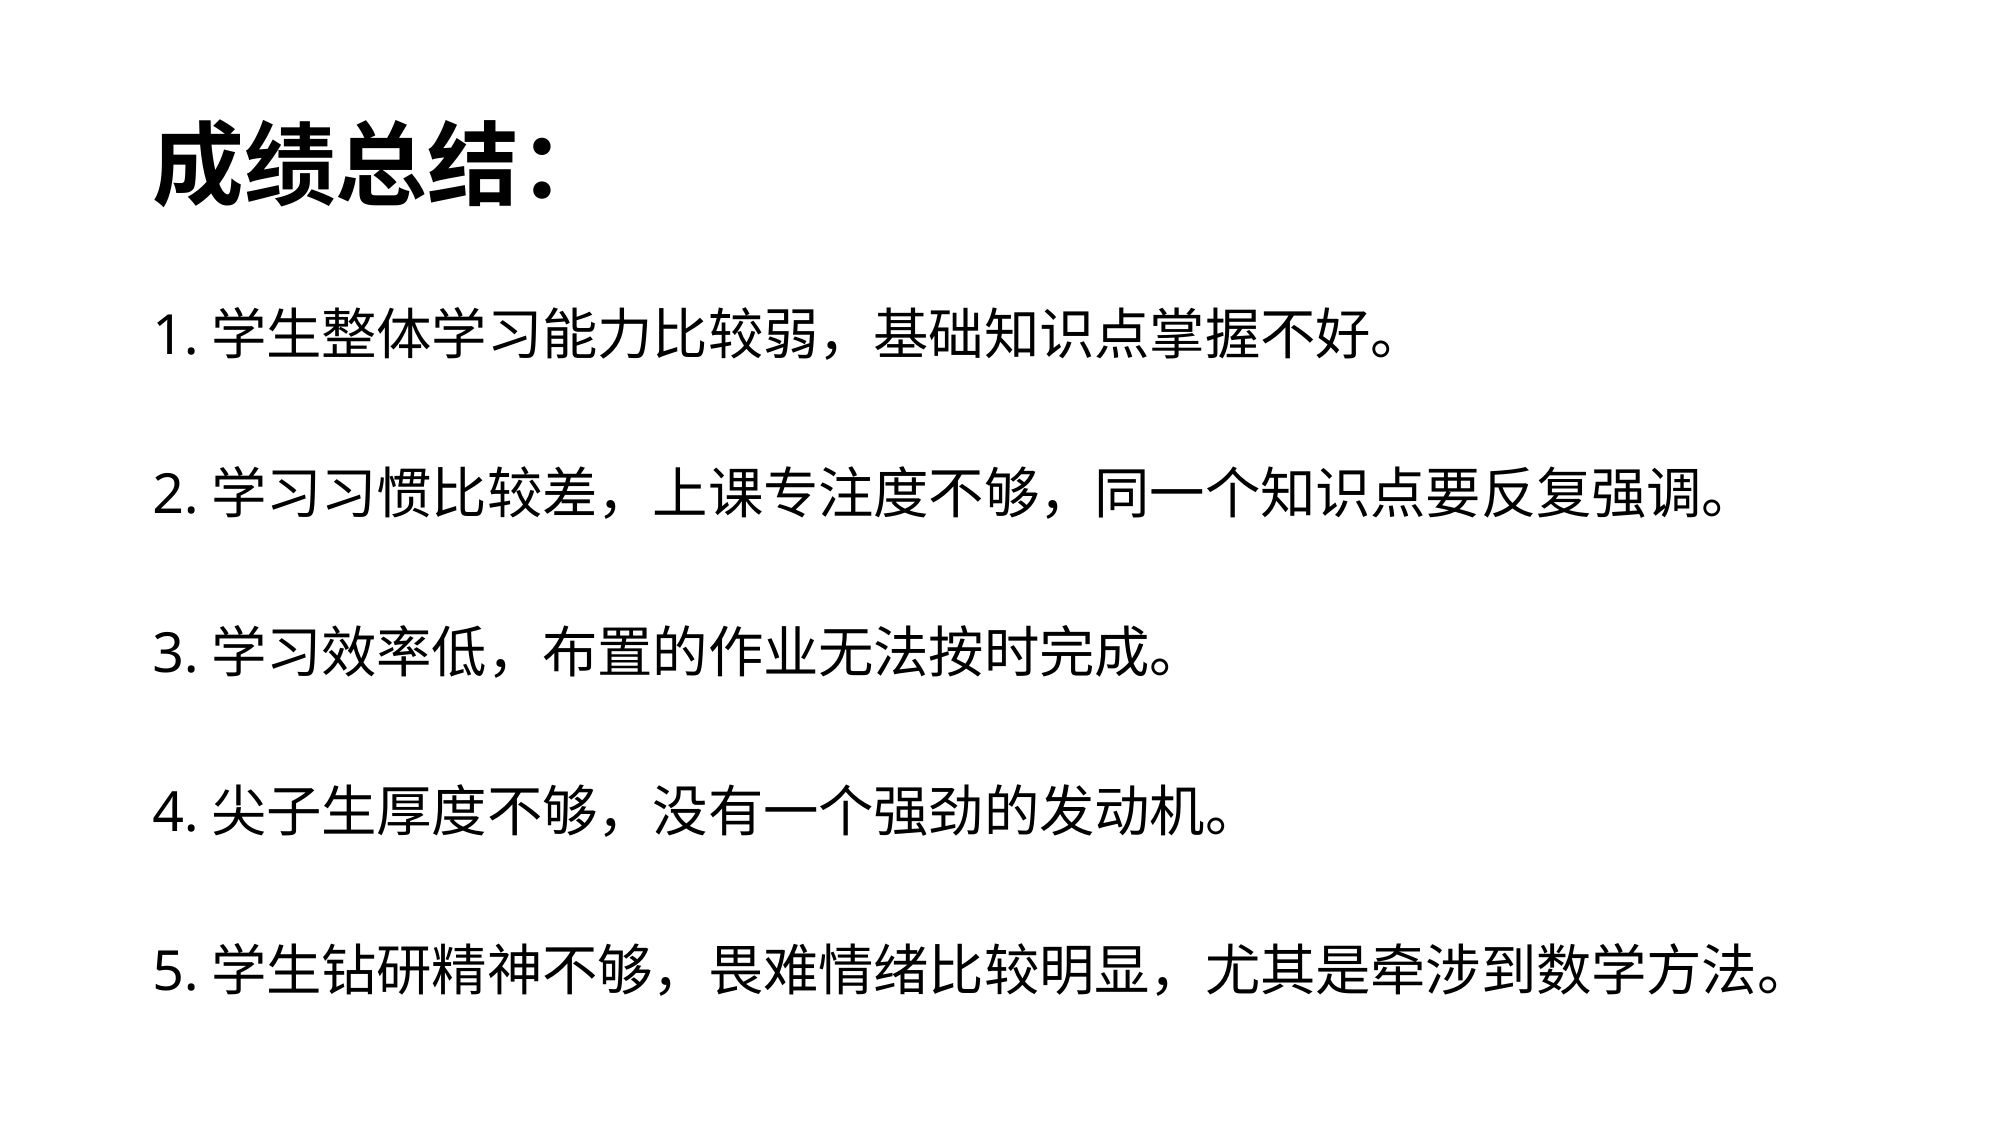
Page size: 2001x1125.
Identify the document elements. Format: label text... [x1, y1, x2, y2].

list 1.学生整体学习能力比较弱，基础知识点掌握不好。 2.学习习惯比较差，上课专注度不够，同一个知识点要反复强调。 3.学习效率低，布置的作业无法按时完成。 4.尖子生厚度不够，没有一个强劲的发动机。 5.学生钻研精神不够，畏难情绪比较明显，尤其是牵涉到数学方法。 [137, 299, 1863, 1014]
title 成绩总结： [137, 59, 1863, 278]
